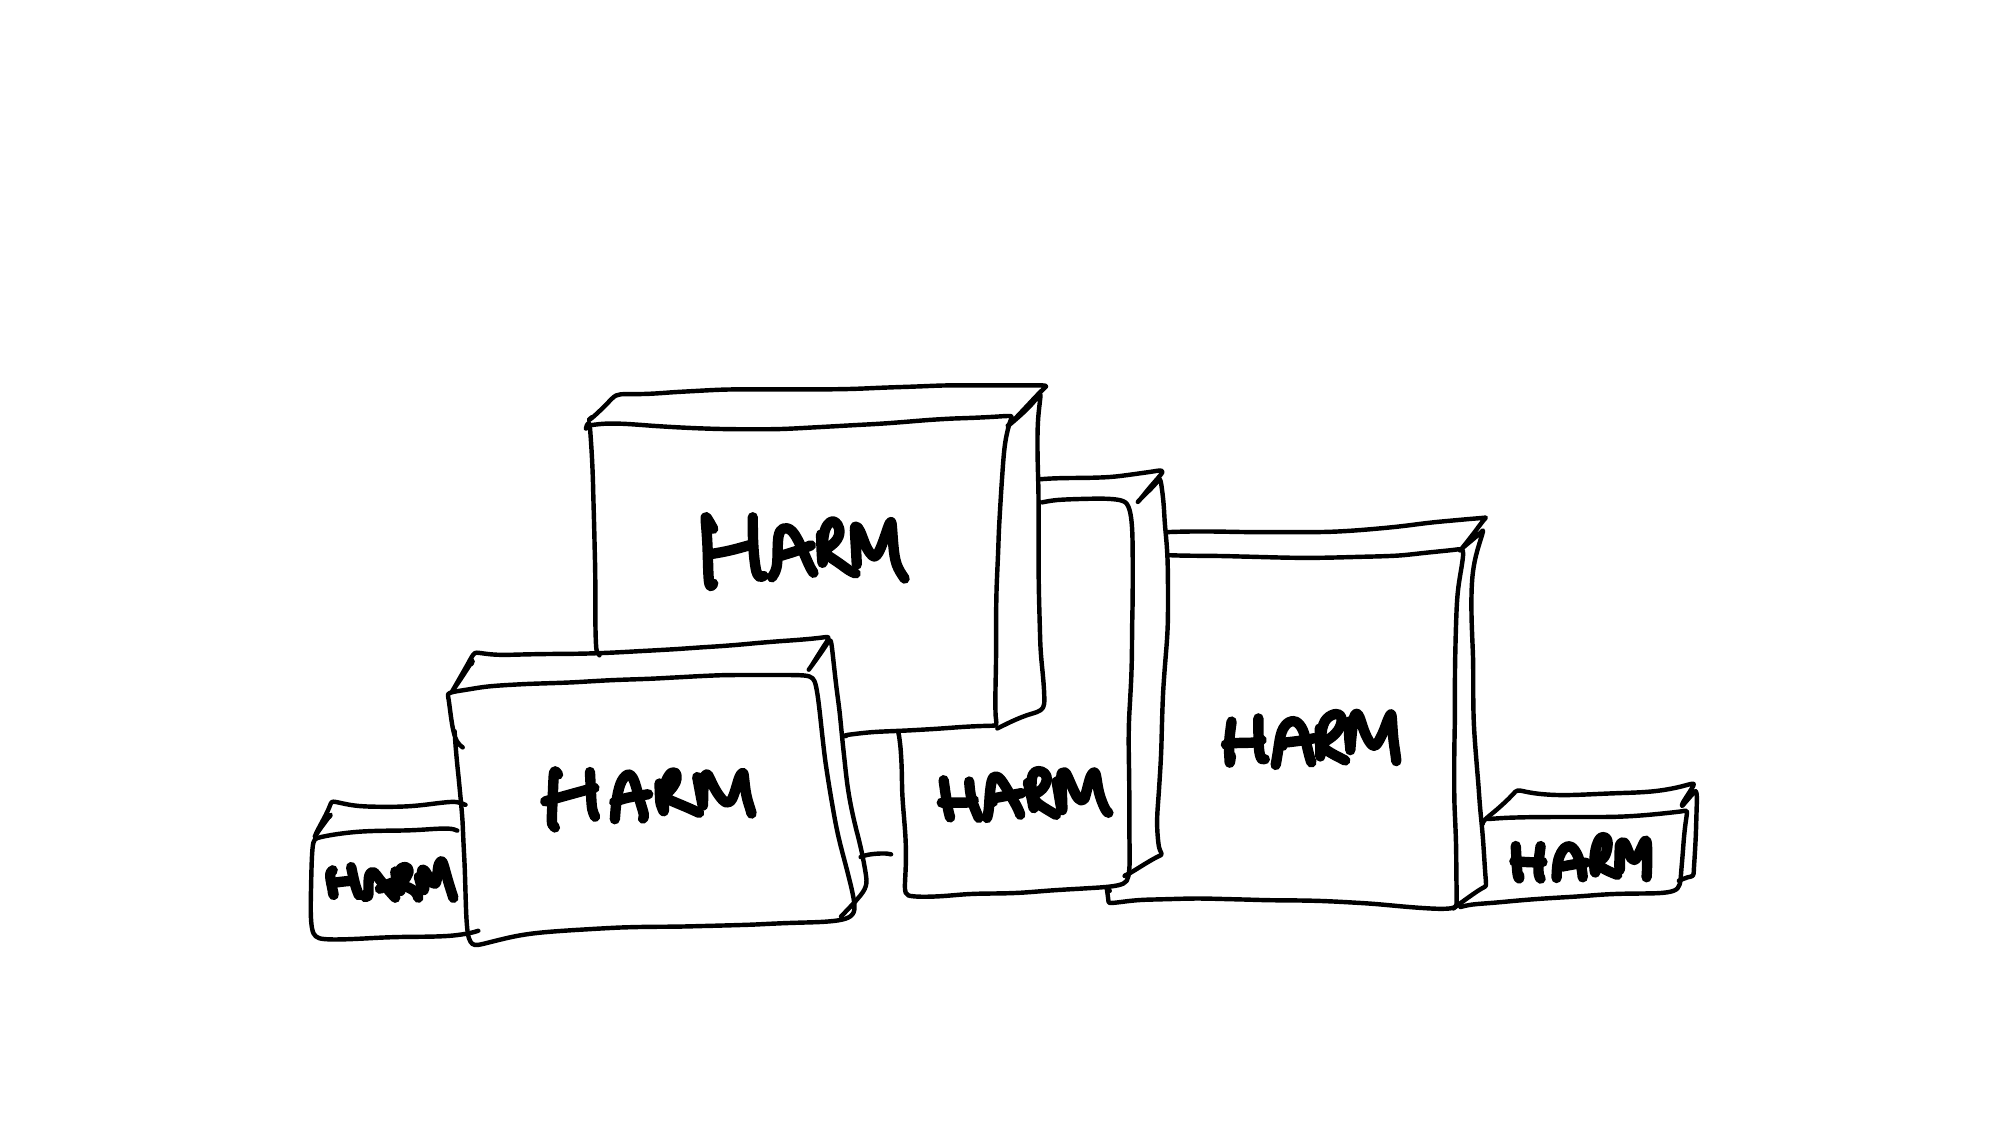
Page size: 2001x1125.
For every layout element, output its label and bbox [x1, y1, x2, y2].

text_box [310, 385, 1698, 946]
